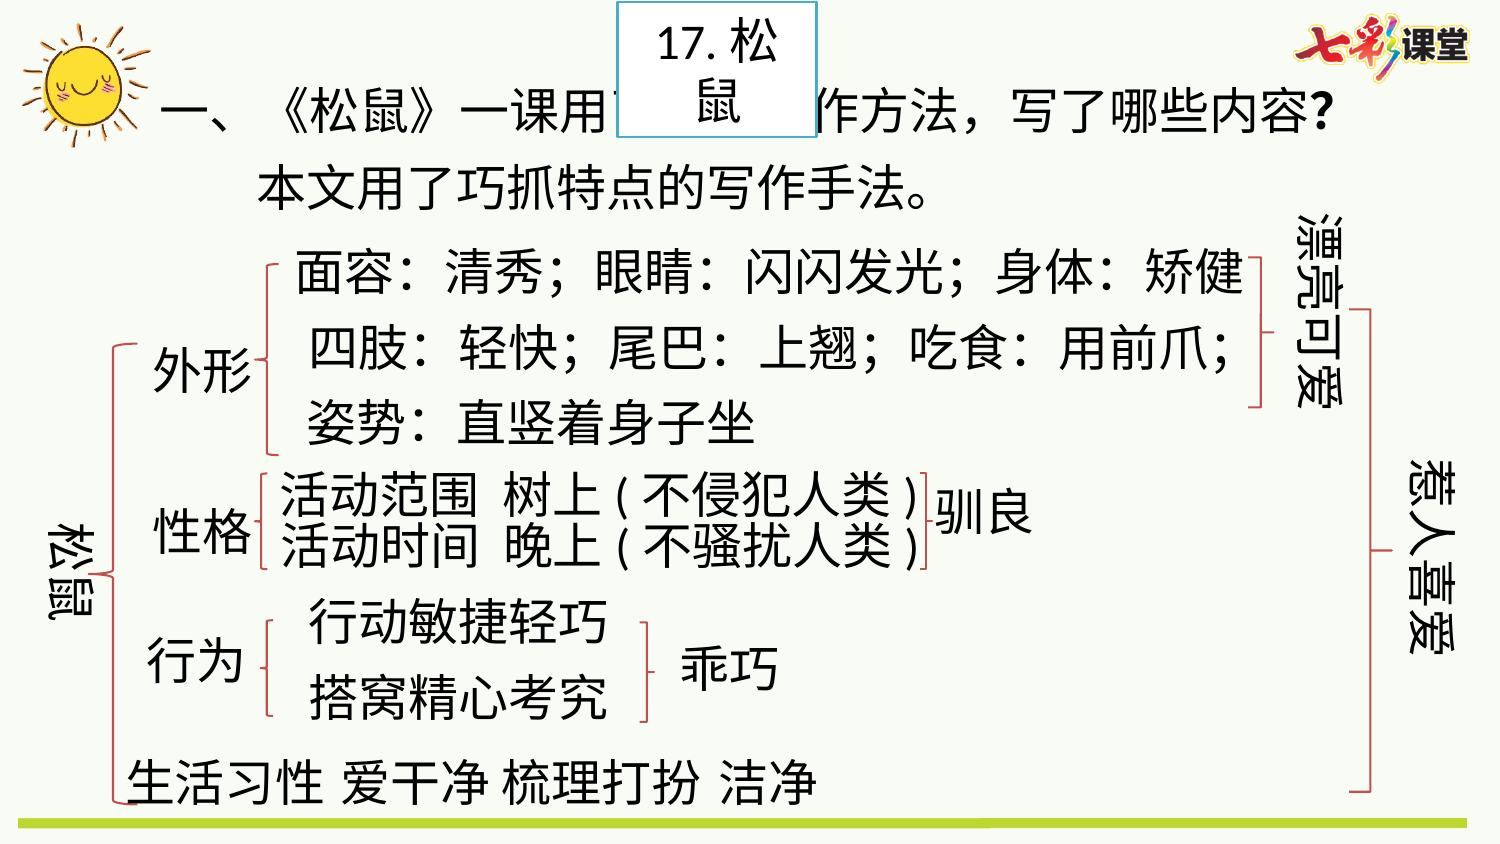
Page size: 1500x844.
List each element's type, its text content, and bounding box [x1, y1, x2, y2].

picture [1291, 9, 1472, 71]
text_box 生活习性 [110, 744, 401, 819]
text_box 乖巧 [664, 630, 808, 706]
text_box 姿势：直竖着身子坐 [291, 384, 772, 459]
text_box 17.松鼠 [616, 1, 818, 138]
picture [0, 0, 173, 172]
text_box 松鼠 [19, 507, 111, 641]
picture [18, 771, 1467, 844]
text_box [1349, 308, 1379, 793]
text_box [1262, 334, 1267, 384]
text_box 洁净 [703, 744, 847, 819]
text_box 搭窝精心考究 [293, 658, 688, 734]
text_box 性格 [138, 493, 260, 569]
text_box 外形 [137, 331, 268, 407]
text_box 四肢：轻快；尾巴：上翘；吃食：用前爪； [293, 308, 1248, 384]
text_box 一、《松鼠》一课用了什么写作方法，写了哪些内容？ [144, 71, 1500, 147]
text_box 本文用了巧抓特点的写作手法。 [242, 148, 1046, 224]
text_box [919, 472, 934, 570]
text_box [1248, 256, 1267, 409]
text_box 驯良 [927, 473, 1063, 549]
text_box 惹人喜爱 [1379, 443, 1471, 661]
text_box 活动范围 树上(不侵犯人类) [264, 455, 934, 507]
text_box 爱干净 梳理打扮 [401, 744, 703, 819]
text_box 行为 [138, 622, 265, 697]
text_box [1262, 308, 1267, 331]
text_box [253, 472, 268, 571]
text_box [87, 342, 138, 744]
text_box [265, 263, 279, 455]
text_box 活动时间 晚上(不骚扰人类) [265, 507, 935, 583]
text_box 面容：清秀；眼睛：闪闪发光；身体：矫健 [279, 233, 1260, 308]
text_box [639, 621, 656, 723]
text_box 漂亮可爱 [1267, 197, 1359, 415]
text_box [259, 619, 274, 718]
text_box 行动敏捷轻巧 [293, 583, 624, 658]
